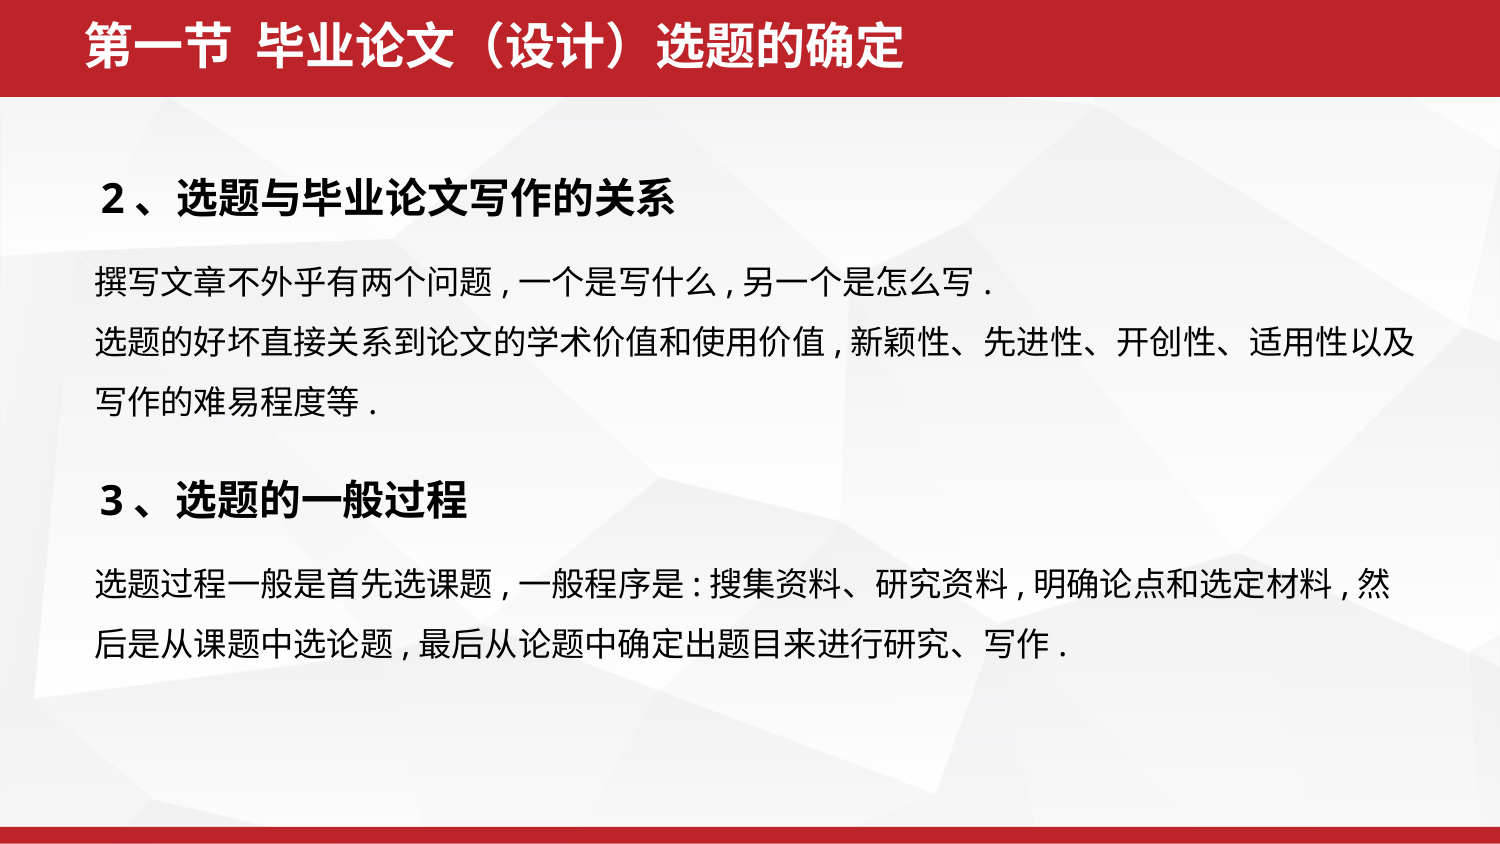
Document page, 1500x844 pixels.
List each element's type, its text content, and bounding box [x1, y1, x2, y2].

text_box 3、选题的一般过程 [85, 466, 483, 532]
picture [0, 97, 1500, 826]
text_box 2、选题与毕业论文写作的关系 [85, 164, 693, 230]
text_box 选题过程一般是首先选课题,一般程序是:搜集资料、研究资料,明确论点和选定材料,然后是从课题中选论题,最后从论题中确定出题目来进行研究、写作. [79, 535, 1438, 671]
title 第一节 毕业论文（设计）选题的确定 [71, 0, 1200, 97]
text_box 撰写文章不外乎有两个问题,一个是写什么,另一个是怎么写. 选题的好坏直接关系到论文的学术价值和使用价值,新颖性、先进性、开创性、适用性以及写作的难易程度等. [79, 234, 1438, 429]
